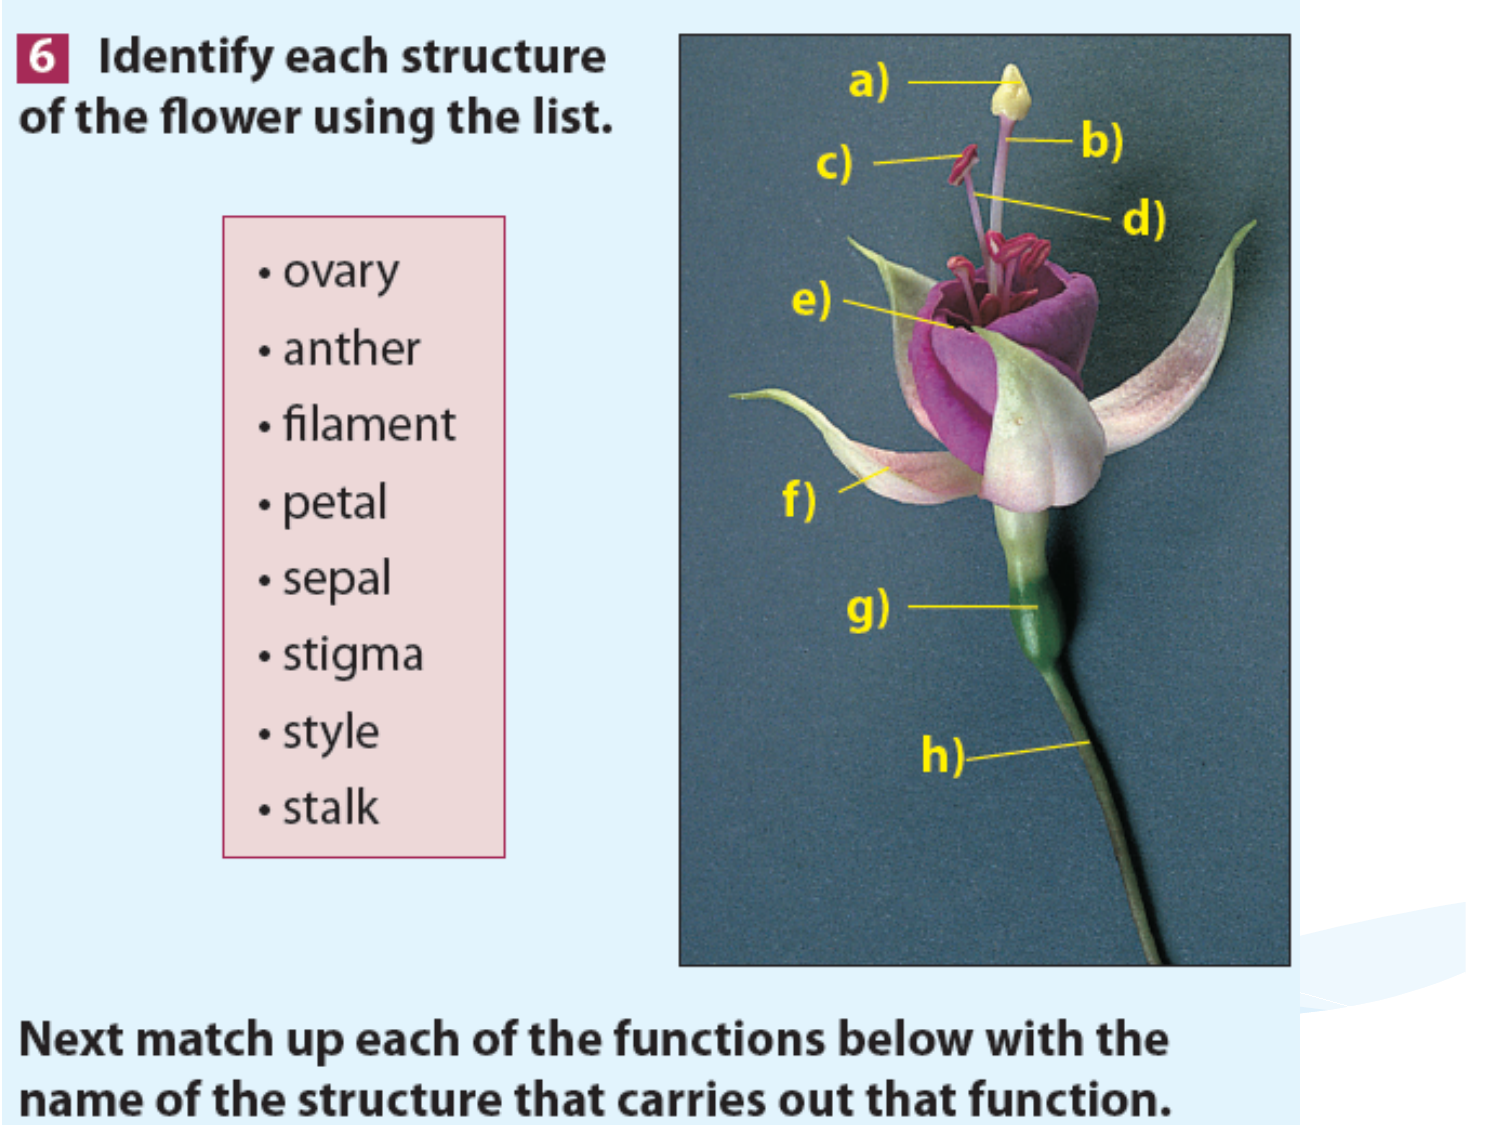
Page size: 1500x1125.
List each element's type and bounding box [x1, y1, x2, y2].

picture [1, 0, 1301, 1125]
